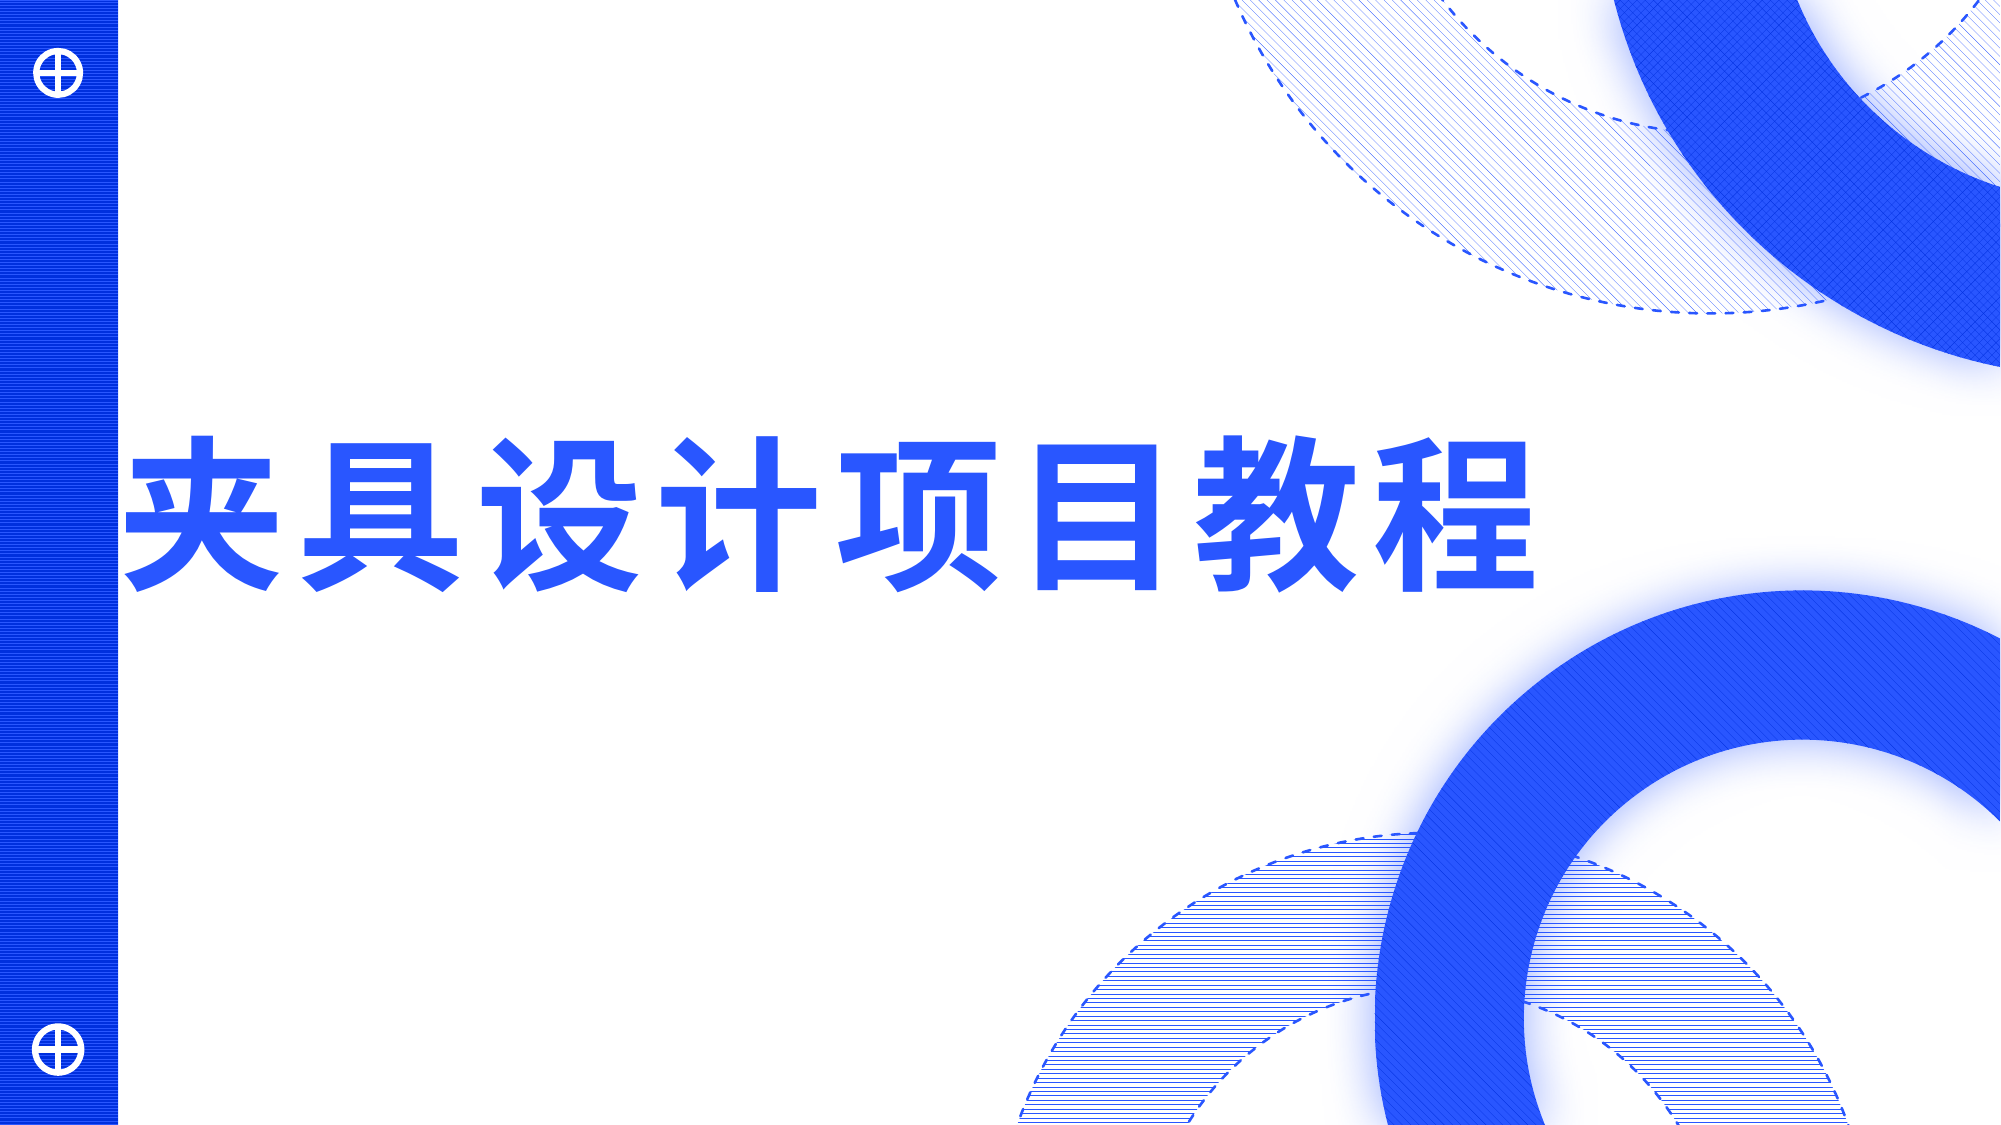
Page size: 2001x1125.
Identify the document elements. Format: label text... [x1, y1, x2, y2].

title 夹具设计项目教程 [102, 178, 1630, 618]
